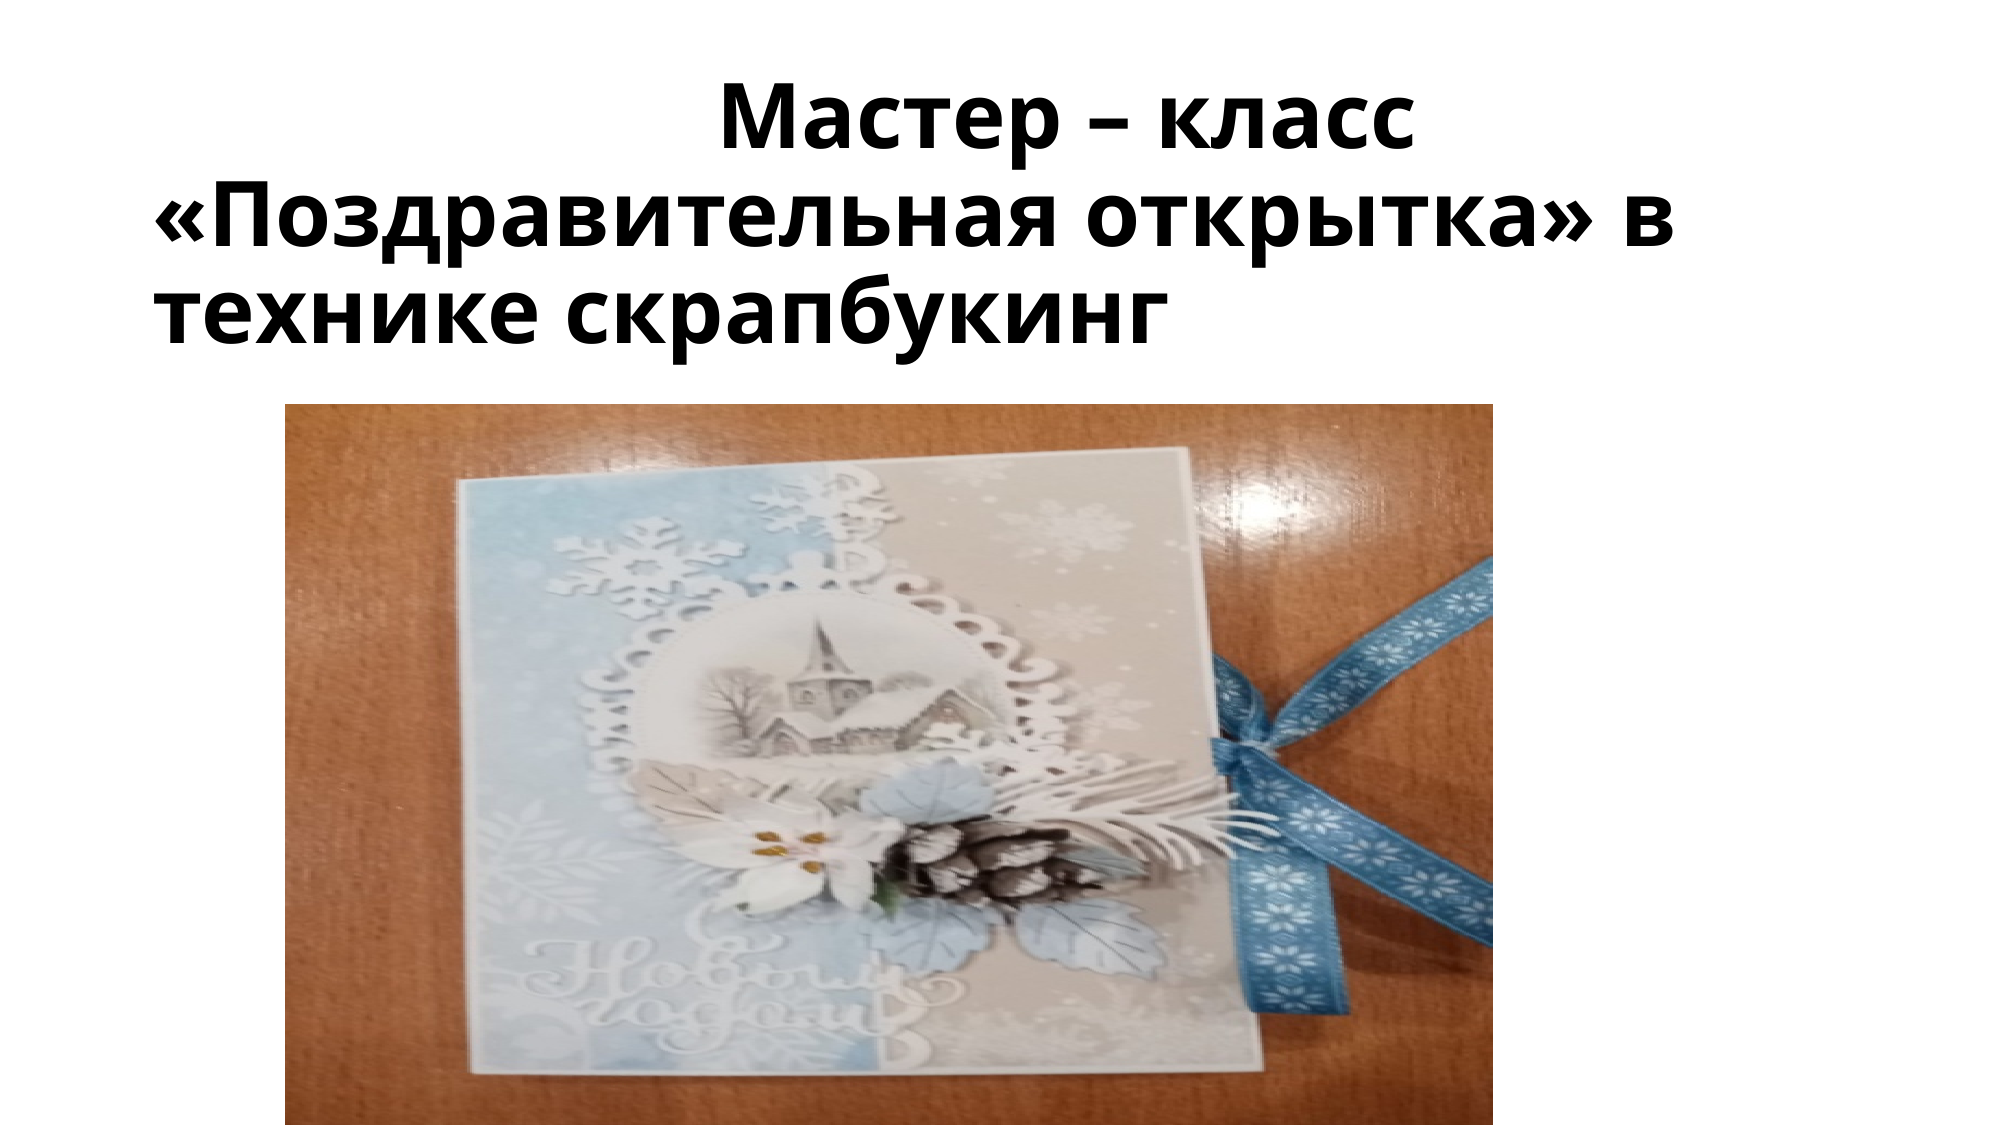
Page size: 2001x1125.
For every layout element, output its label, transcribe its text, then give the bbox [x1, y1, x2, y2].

title Мастер – класс «Поздравительная открытка» в технике скрапбукинг [137, 59, 1863, 465]
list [285, 404, 1493, 1125]
